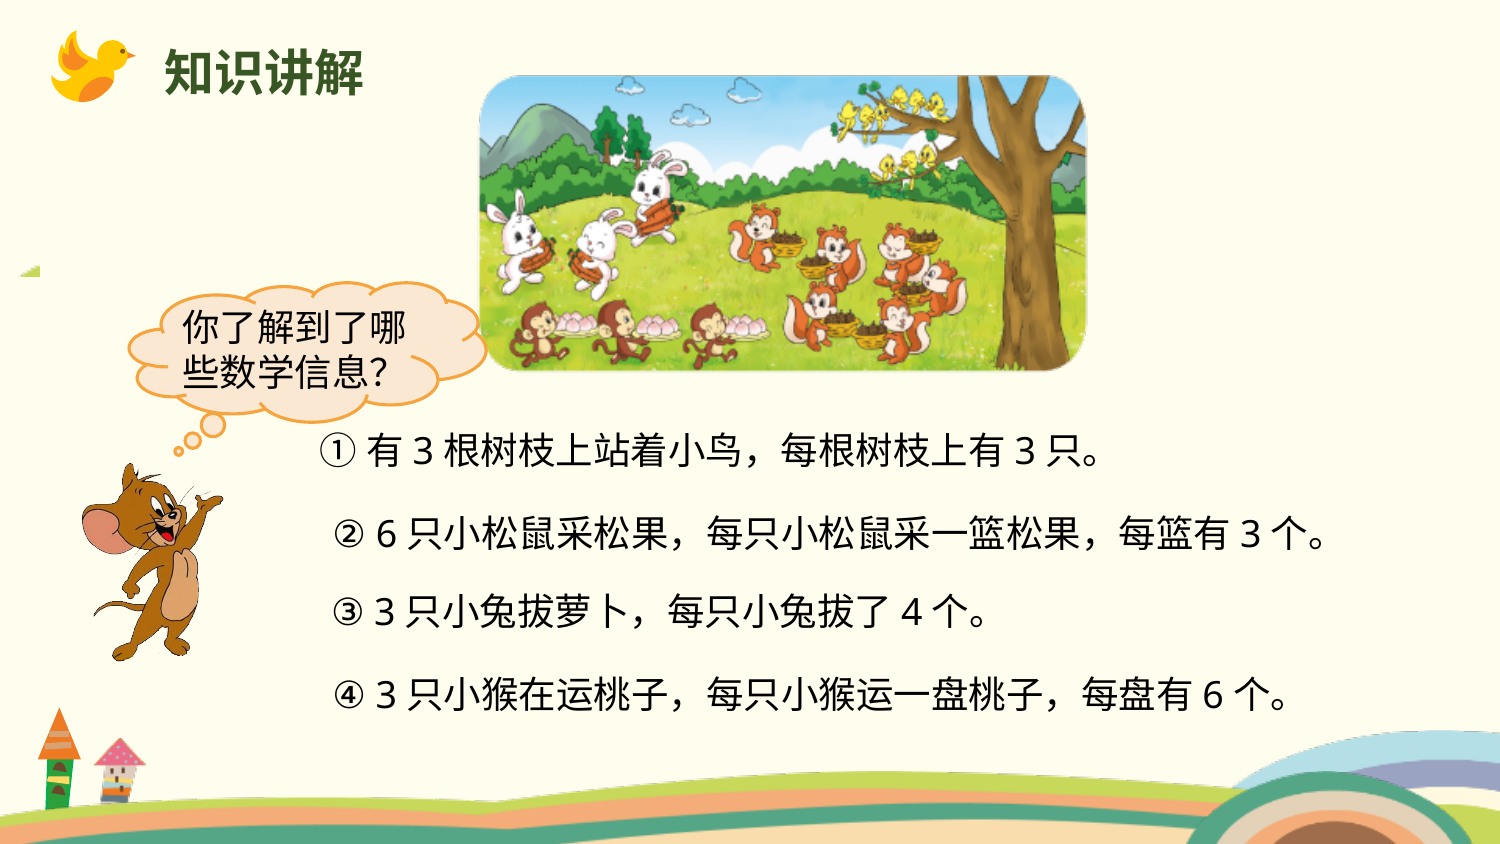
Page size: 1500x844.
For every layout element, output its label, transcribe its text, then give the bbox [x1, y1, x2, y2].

text_box ①有3根树枝上站着小鸟，每根树枝上有3只。 [308, 421, 1132, 478]
text_box ② 6只小松鼠采松果，每只小松鼠采一篮松果，每篮有3个。 [321, 504, 1357, 561]
picture [0, 0, 1500, 844]
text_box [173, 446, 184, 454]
text_box 你了解到了哪些数学信息？ [127, 281, 475, 438]
text_box 知识讲解 [152, 35, 376, 107]
text_box 你了解到了哪些数学信息？ [183, 431, 202, 450]
text_box ④ 3只小猴在运桃子，每只小猴运一盘桃子，每盘有6个。 [321, 665, 1320, 722]
text_box ③ 3只小兔拔萝卜，每只小兔拔了4个。 [319, 582, 1018, 639]
